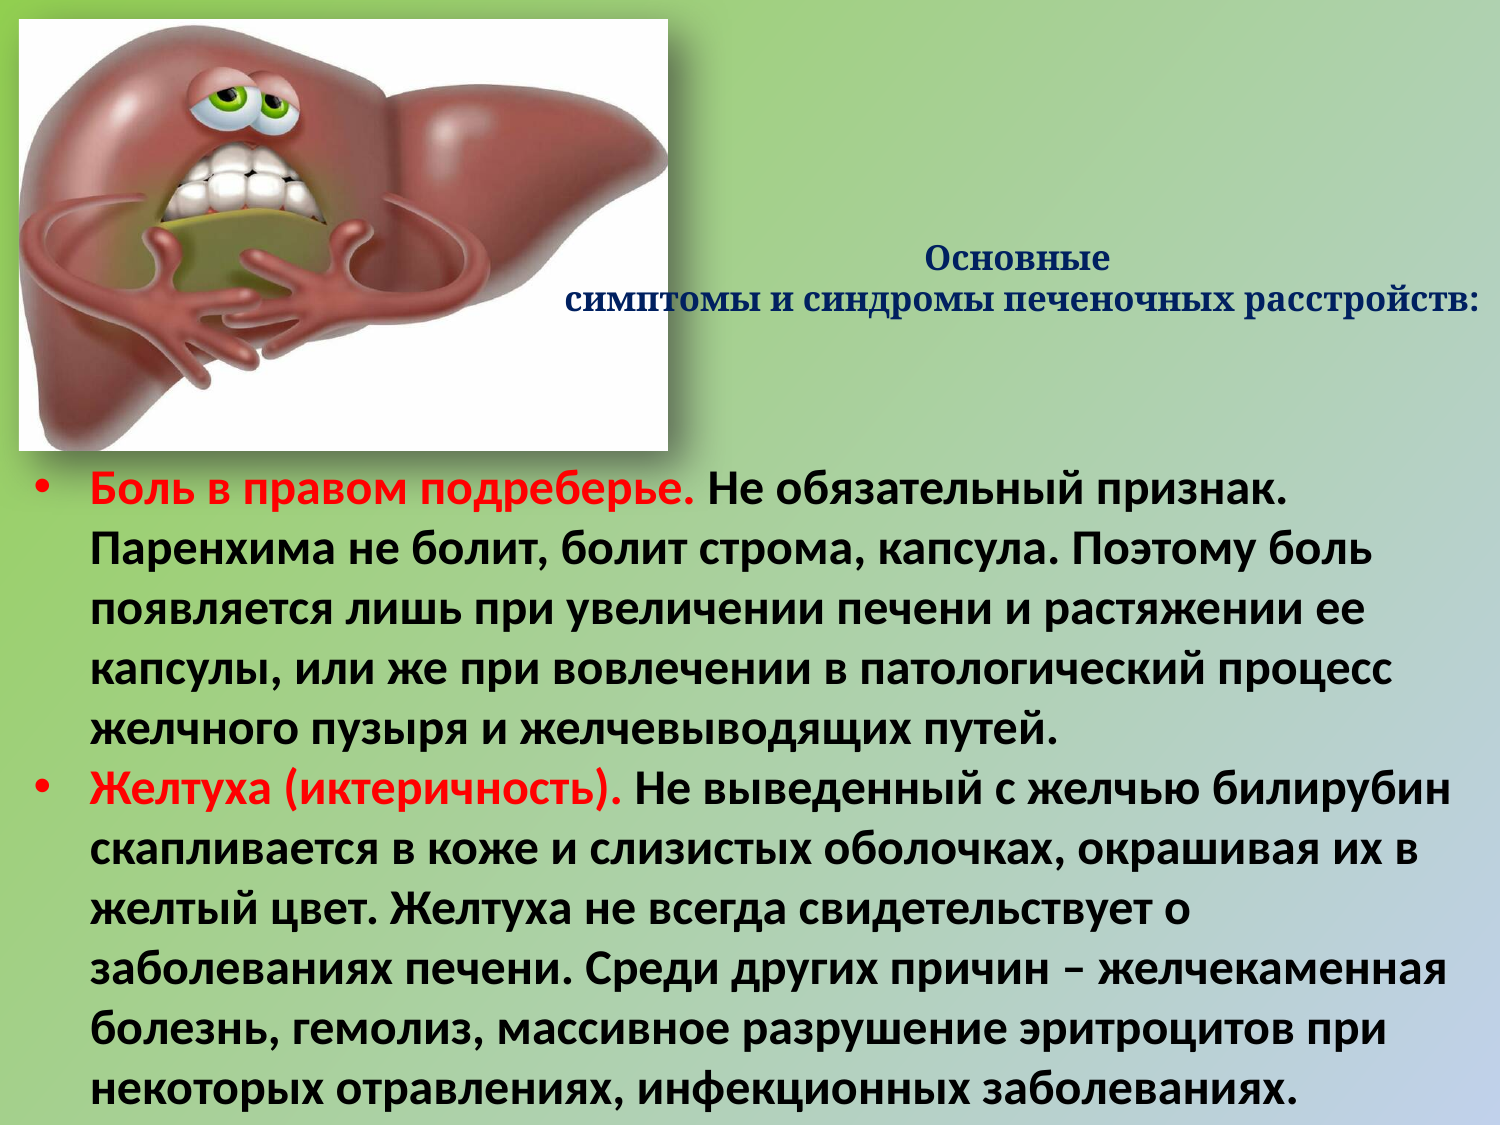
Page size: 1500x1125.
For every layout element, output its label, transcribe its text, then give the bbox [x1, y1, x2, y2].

picture [18, 18, 669, 451]
title Основные симптомы и синдромы печеночных расстройств: [673, 208, 1500, 396]
text_box Боль в правом подреберье. Не обязательный признак. Паренхима не болит, болит строма, капсула. Поэтому боль появляется лишь при увеличении печени и растяжении ее капсулы, или же при вовлечении в патологический процесс желчного пузыря и желчевыводящих путей. Желтуха (иктеричность). Не выведенный с желчью билирубин скапливается в коже и слизистых оболочках, окрашивая их в желтый цвет. Желтуха не всегда свидетельствует о заболеваниях печени. Среди других причин – желчекаменная болезнь, гемолиз, массивное разрушение эритроцитов при некоторых отравлениях, инфекционных заболеваниях. [18, 447, 1500, 1125]
